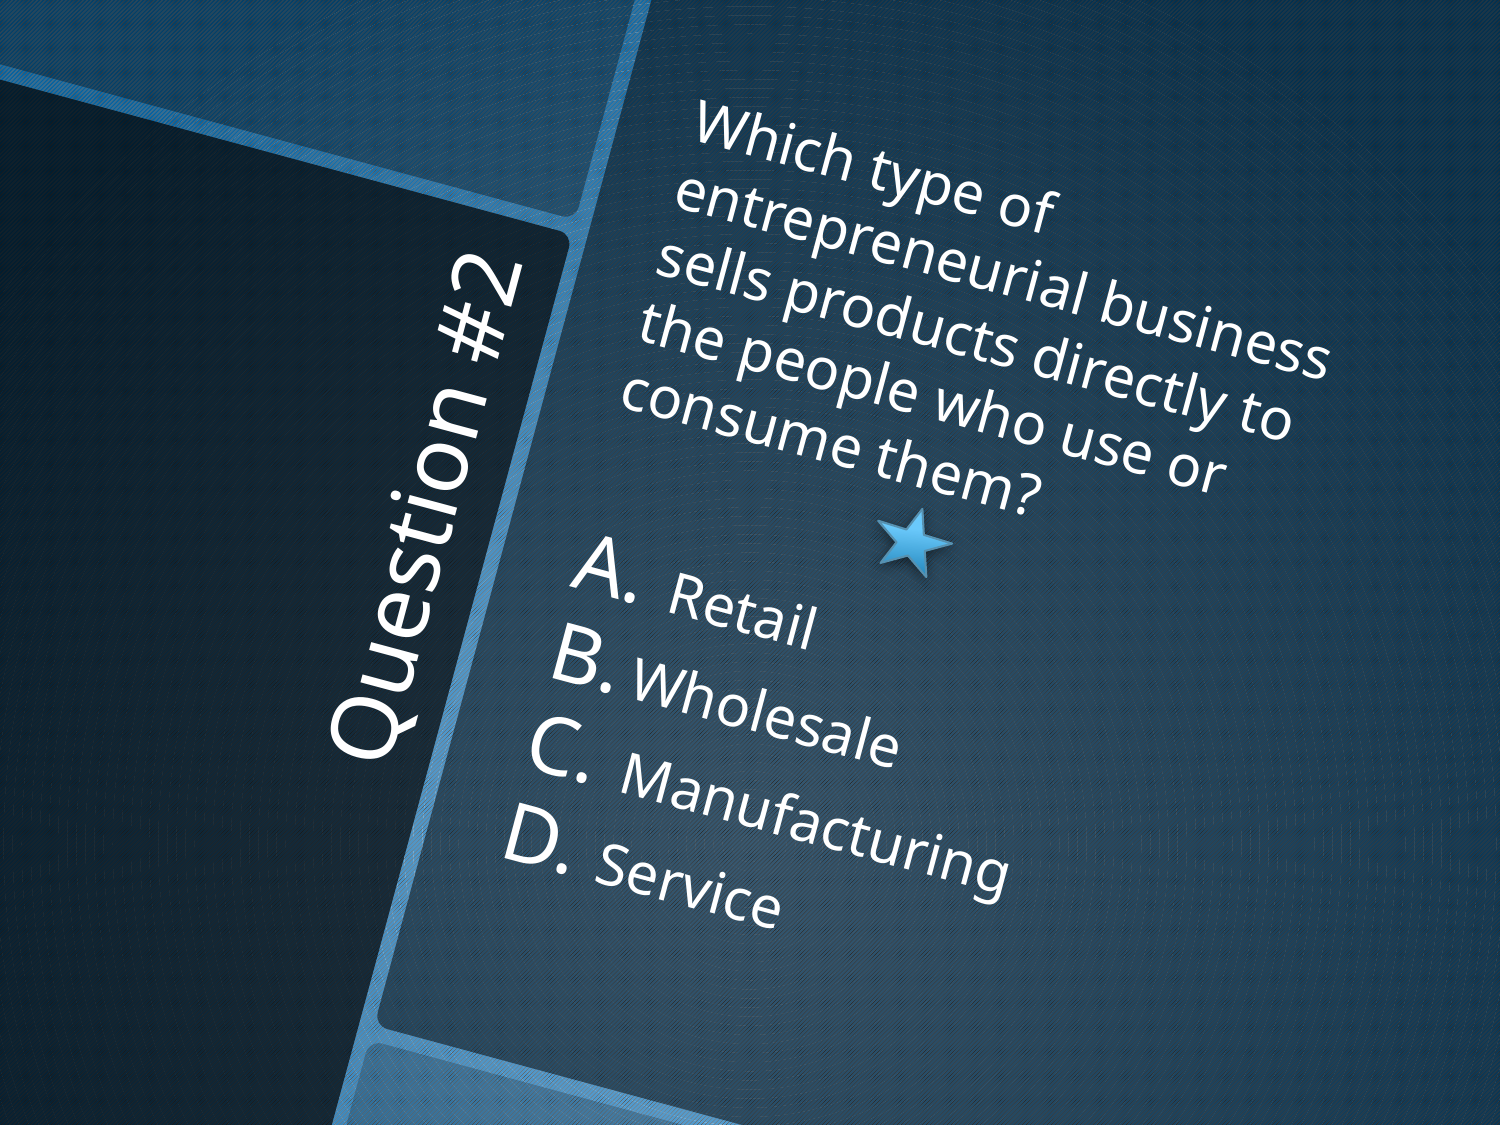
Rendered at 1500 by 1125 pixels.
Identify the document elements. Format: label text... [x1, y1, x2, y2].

title Question #2 [69, 181, 554, 1056]
text_box [877, 507, 954, 578]
list Which type of entrepreneurial business sells products directly to the people who use or consume them? Retail Wholesale Manufacturing Service [475, 72, 1430, 1076]
